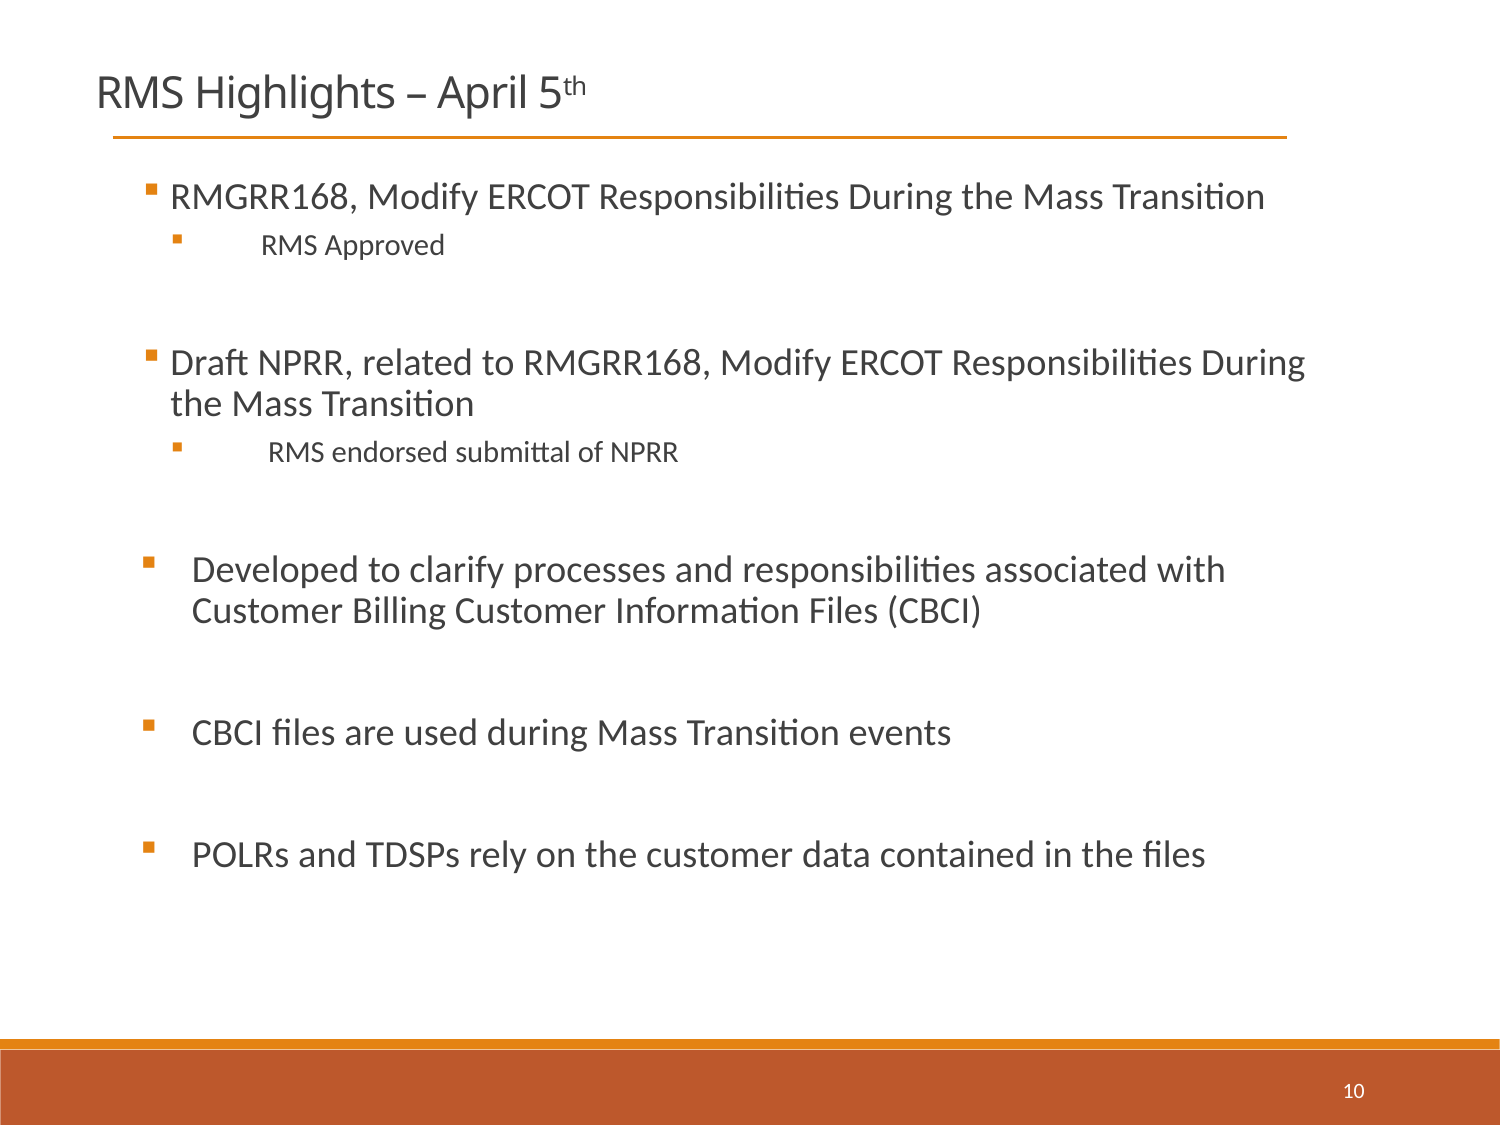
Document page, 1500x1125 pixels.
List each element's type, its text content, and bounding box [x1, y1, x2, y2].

list RMGRR168, Modify ERCOT Responsibilities During the Mass Transition RMS Approved Draft NPRR, related to RMGRR168, Modify ERCOT Responsibilities During the Mass Transition RMS endorsed submittal of NPRR Developed to clarify processes and responsibilities associated with Customer Billing Customer Information Files (CBCI) CBCI files are used during Mass Transition events POLRs and TDSPs rely on the customer data contained in the files [112, 122, 1325, 1063]
title RMS Highlights – April 5th [37, 19, 1475, 125]
slide_number 10 [1218, 1059, 1380, 1120]
